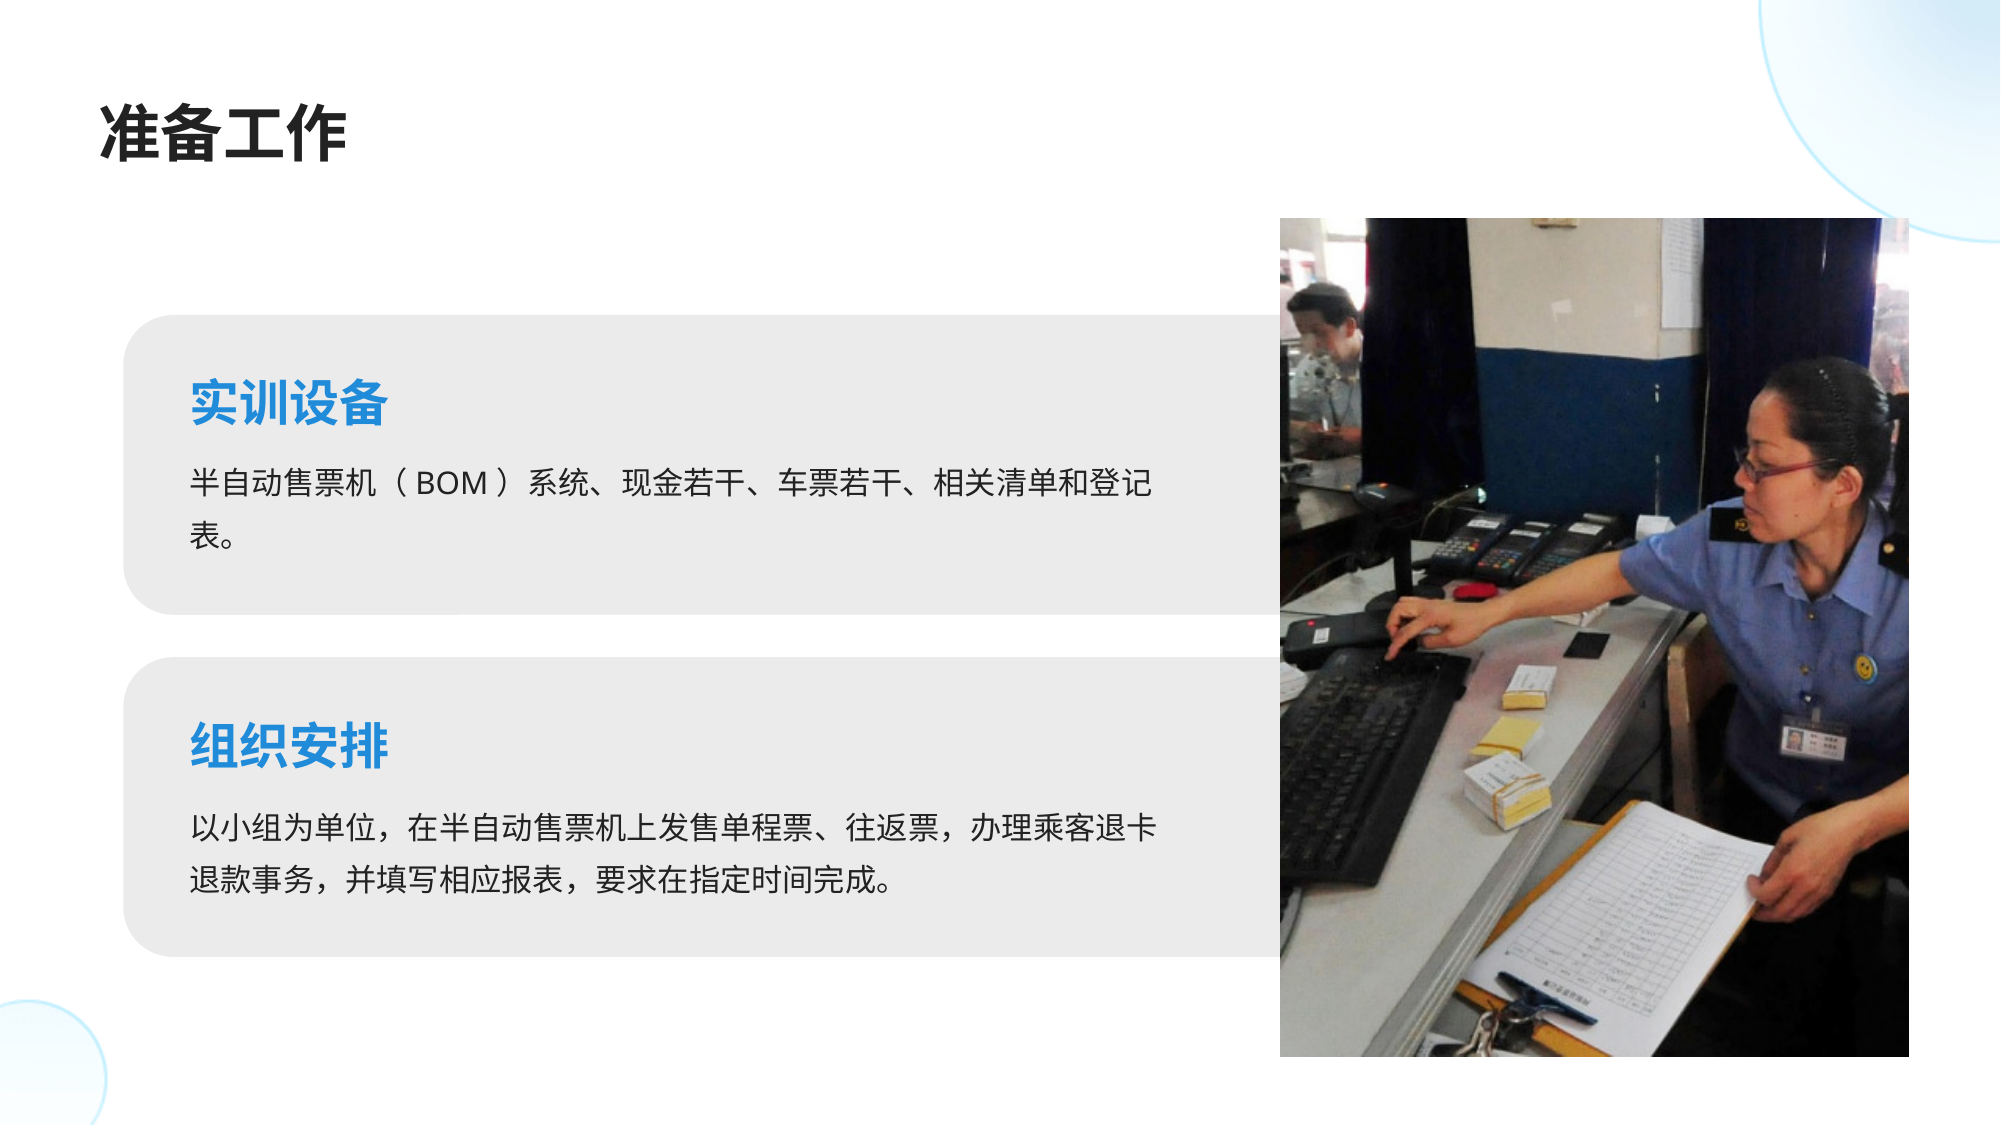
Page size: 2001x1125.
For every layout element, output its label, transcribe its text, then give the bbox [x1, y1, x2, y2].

text_box 组织安排 [169, 686, 1193, 773]
text_box 实训设备 [169, 342, 1193, 428]
text_box 准备工作 [78, 43, 1922, 189]
text_box 以小组为单位，在半自动售票机上发售单程票、往返票，办理乘客退卡退款事务，并填写相应报表，要求在指定时间完成。 [169, 773, 1193, 927]
text_box [123, 657, 1274, 957]
picture [0, 0, 2001, 1125]
text_box [123, 314, 1274, 615]
text_box 半自动售票机（BOM）系统、现金若干、车票若干、相关清单和登记表。 [169, 428, 1193, 584]
